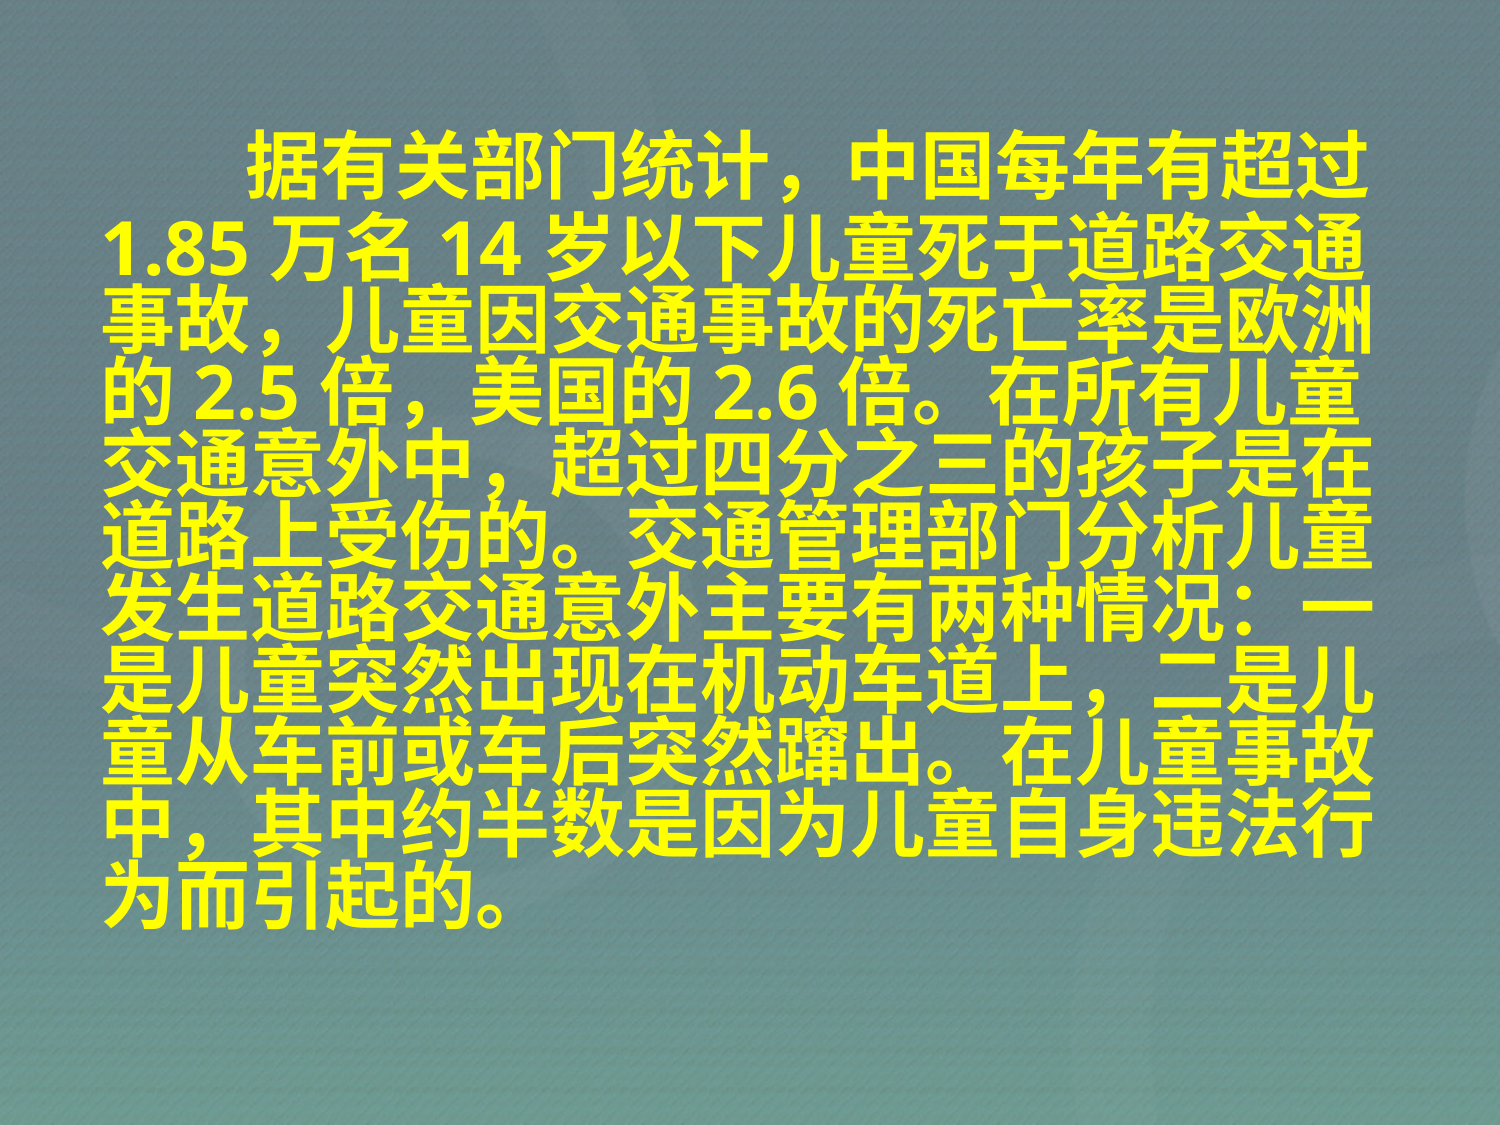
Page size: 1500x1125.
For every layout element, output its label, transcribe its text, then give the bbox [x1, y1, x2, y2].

picture [0, 0, 1500, 1125]
list 据有关部门统计，中国每年有超过1.85万名14岁以下儿童死于道路交通事故，儿童因交通事故的死亡率是欧洲的2.5倍，美国的2.6倍。在所有儿童交通意外中，超过四分之三的孩子是在道路上受伤的。交通管理部门分析儿童发生道路交通意外主要有两种情况：一是儿童突然出现在机动车道上，二是儿童从车前或车后突然蹿出。在儿童事故中，其中约半数是因为儿童自身违法行为而引起的。 [29, 89, 1436, 1000]
